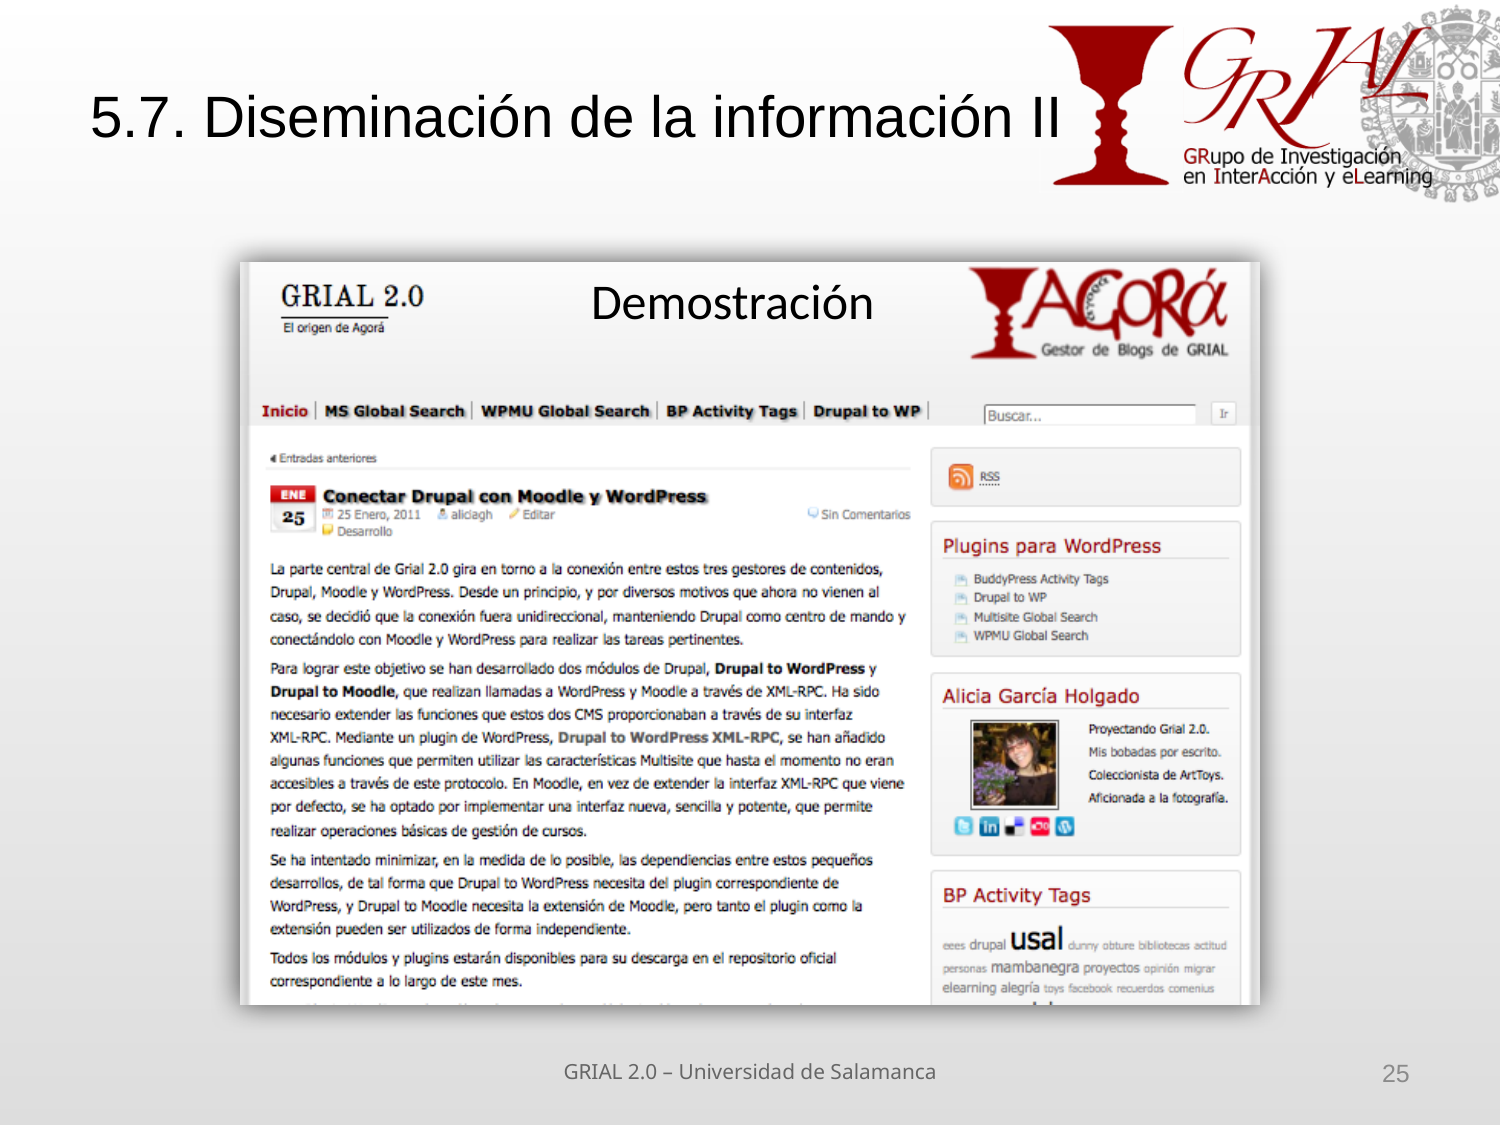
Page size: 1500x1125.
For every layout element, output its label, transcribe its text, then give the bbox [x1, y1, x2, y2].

footer GRIAL 2.0 – Universidad de Salamanca [512, 1042, 988, 1103]
picture [1039, 0, 1500, 209]
slide_number 25 [1074, 1042, 1425, 1103]
title 5.7. Diseminación de la información II [75, 20, 1103, 209]
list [74, 262, 1426, 1006]
